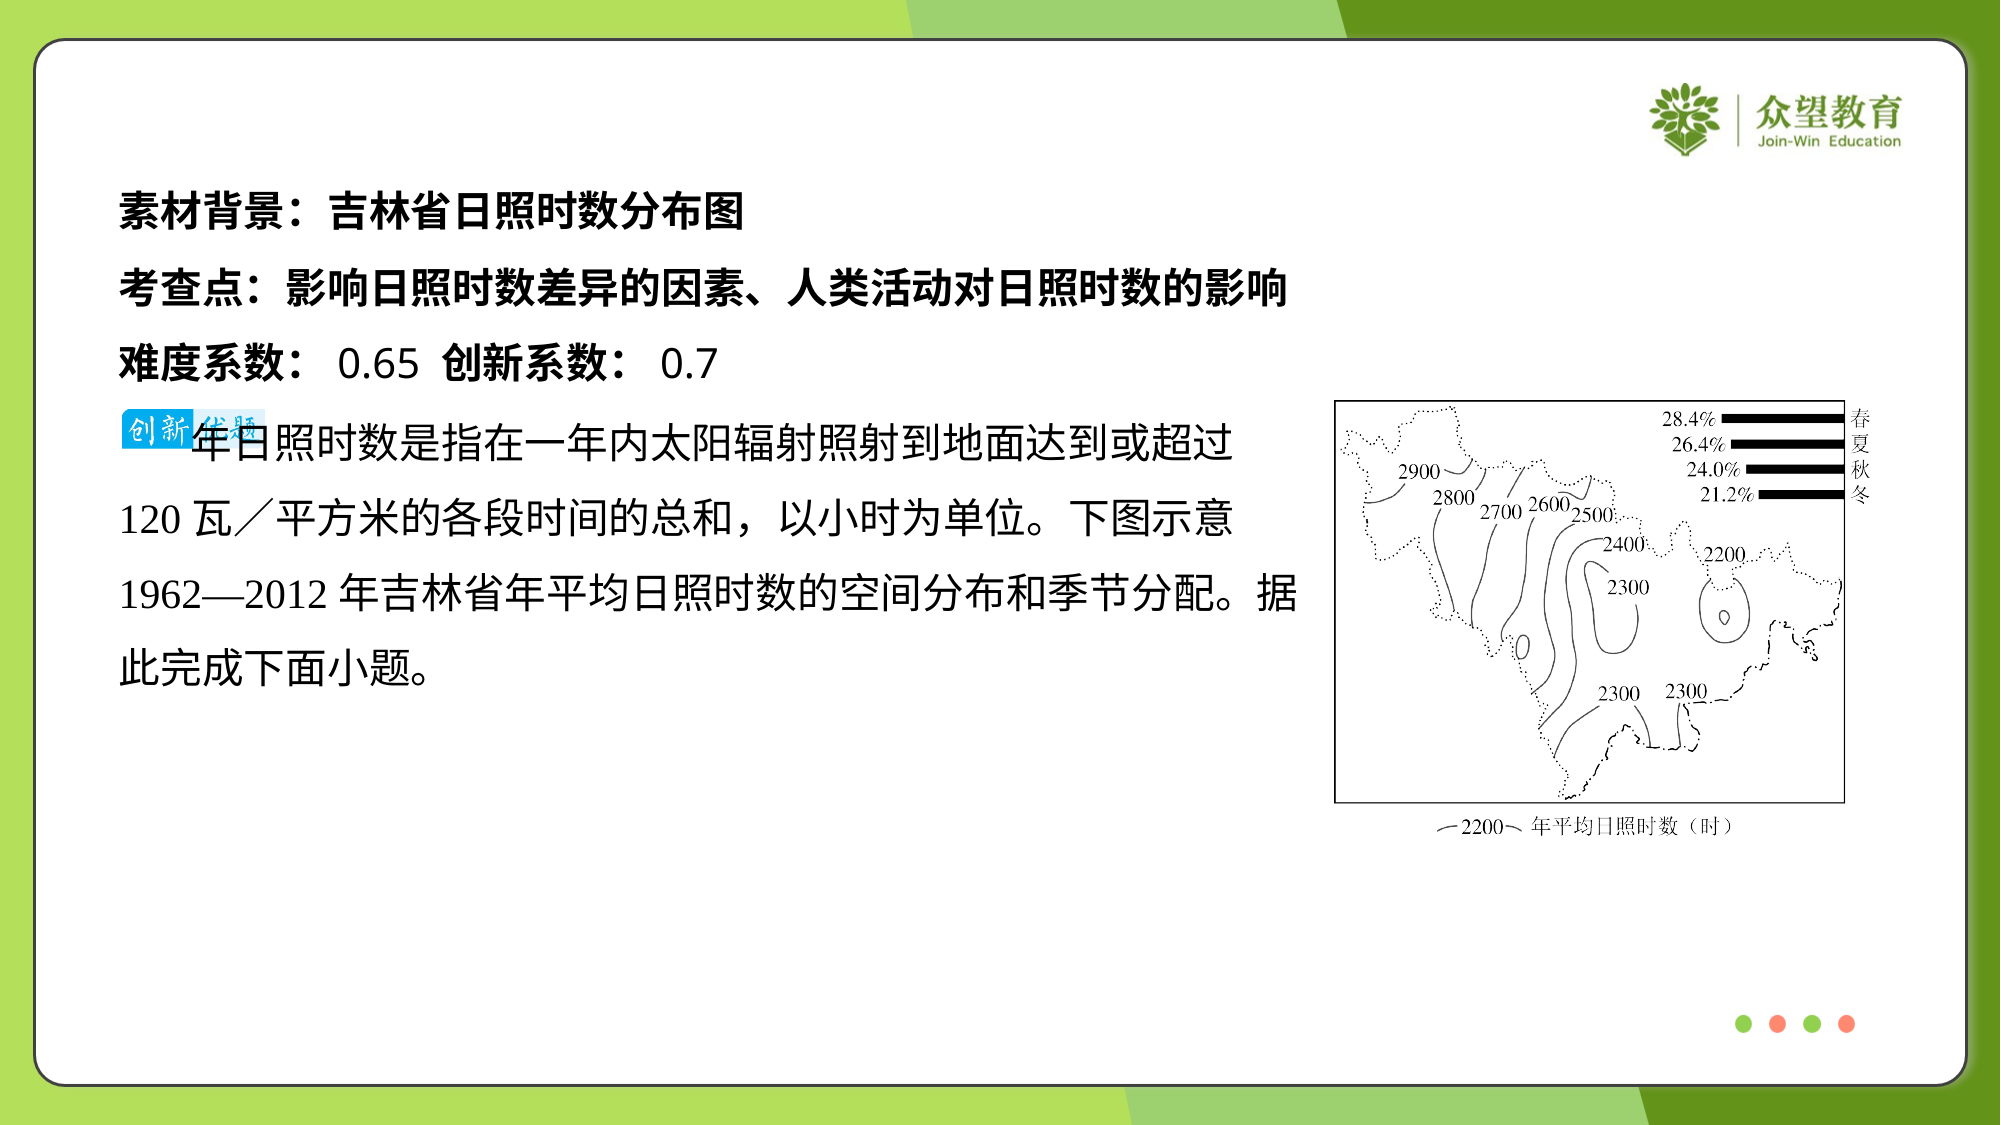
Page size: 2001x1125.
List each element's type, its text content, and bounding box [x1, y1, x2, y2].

text_box 素材背景：吉林省日照时数分布图 考查点：影响日照时数差异的因素、人类活动对日照时数的影响 难度系数：0.65 创新系数：0.7 [118, 159, 1883, 387]
picture [0, 0, 2000, 1125]
text_box 年日照时数是指在一年内太阳辐射照射到地面达到或超过 120瓦／平方米的各段时间的总和，以小时为单位。下图示意 1962—2012年吉林省年平均日照时数的空间分布和季节分配。据 此完成下面小题。 [118, 392, 1325, 692]
